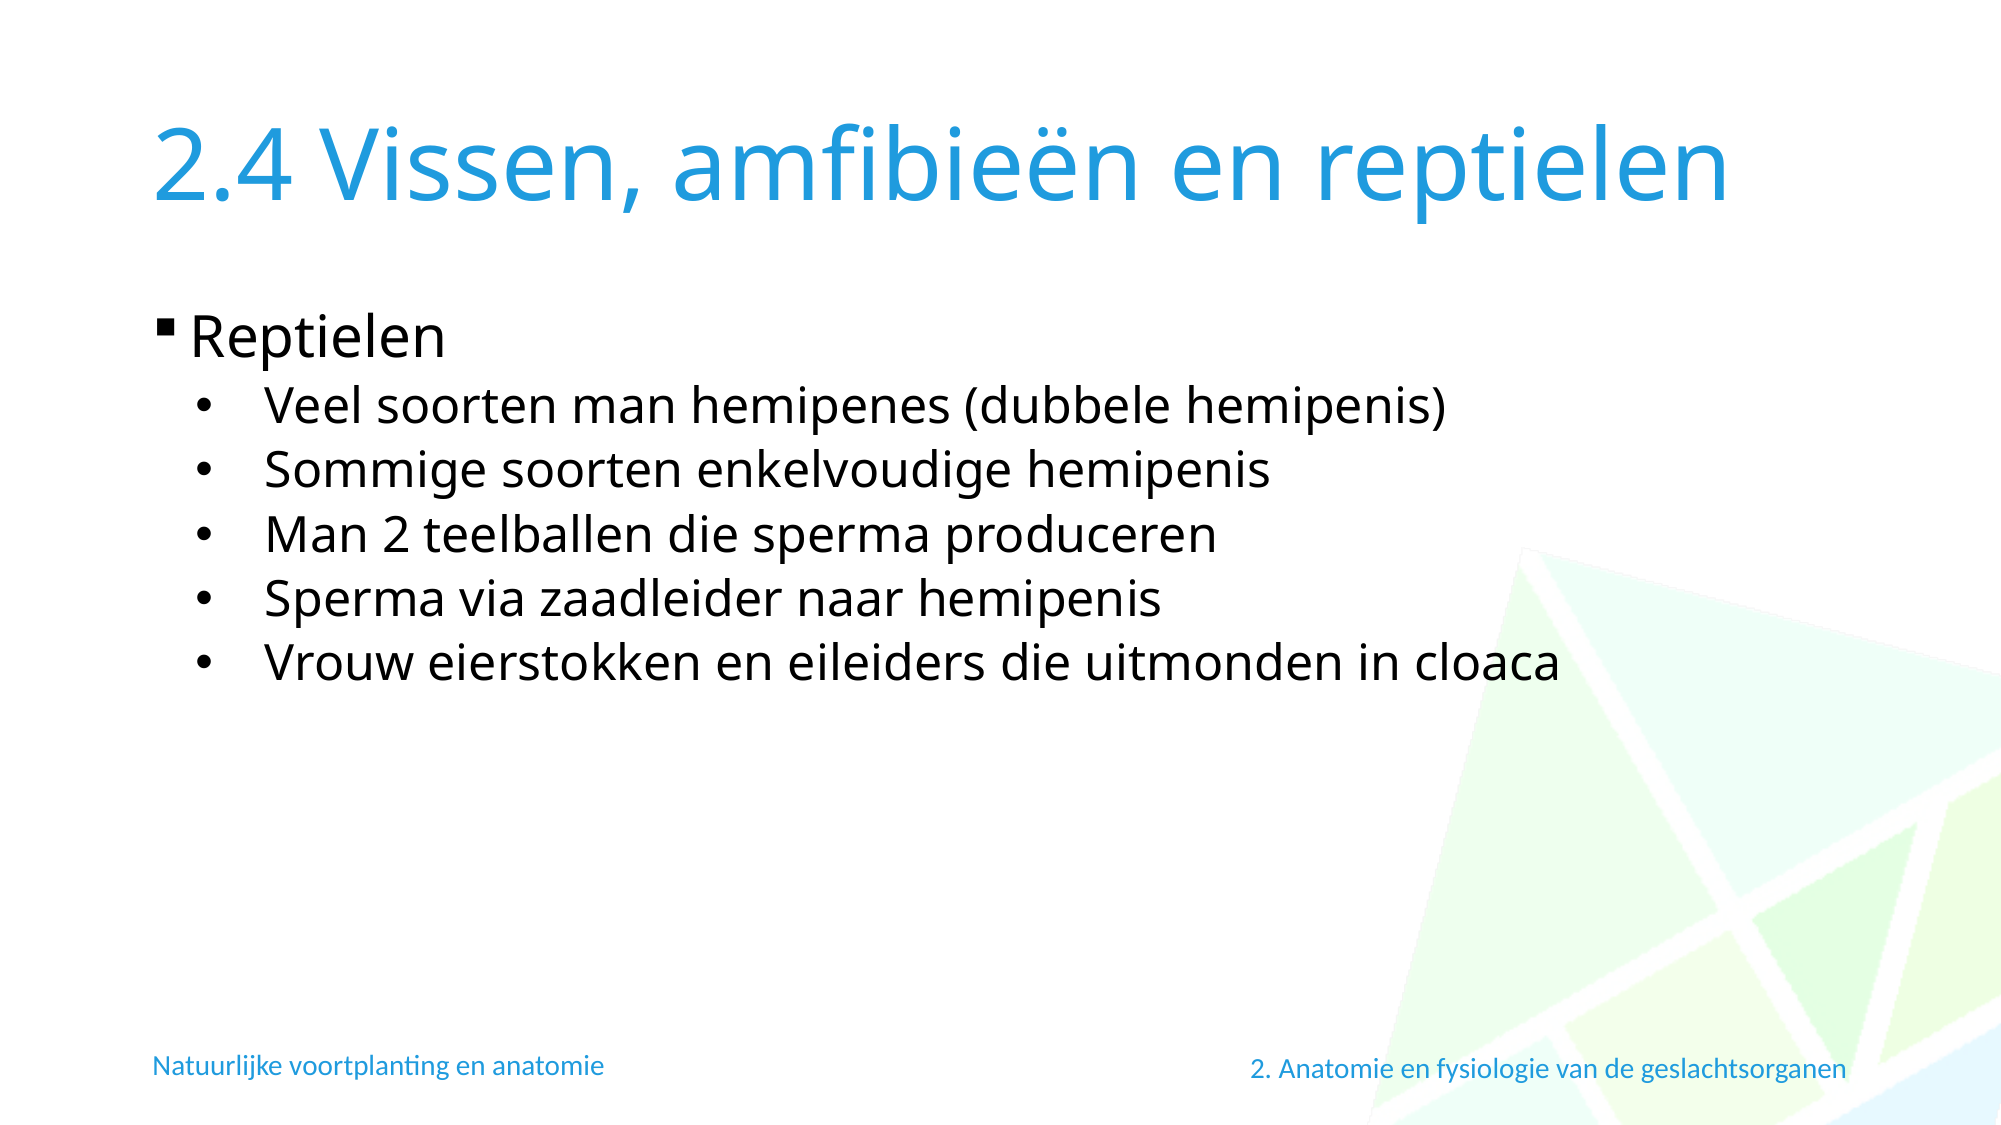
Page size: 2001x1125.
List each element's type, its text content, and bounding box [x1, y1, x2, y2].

title 2.4 Vissen, amfibieën en reptielen [137, 59, 1863, 278]
list Natuurlijke voortplanting en anatomie [137, 1042, 630, 1103]
list Reptielen Veel soorten man hemipenes (dubbele hemipenis) Sommige soorten enkelvoudige hemipenis Man 2 teelballen die sperma produceren Sperma via zaadleider naar hemipenis Vrouw eierstokken en eileiders die uitmonden in cloaca [137, 299, 1863, 1014]
list 2. Anatomie en fysiologie van de geslachtsorganen [1228, 1046, 1863, 1103]
